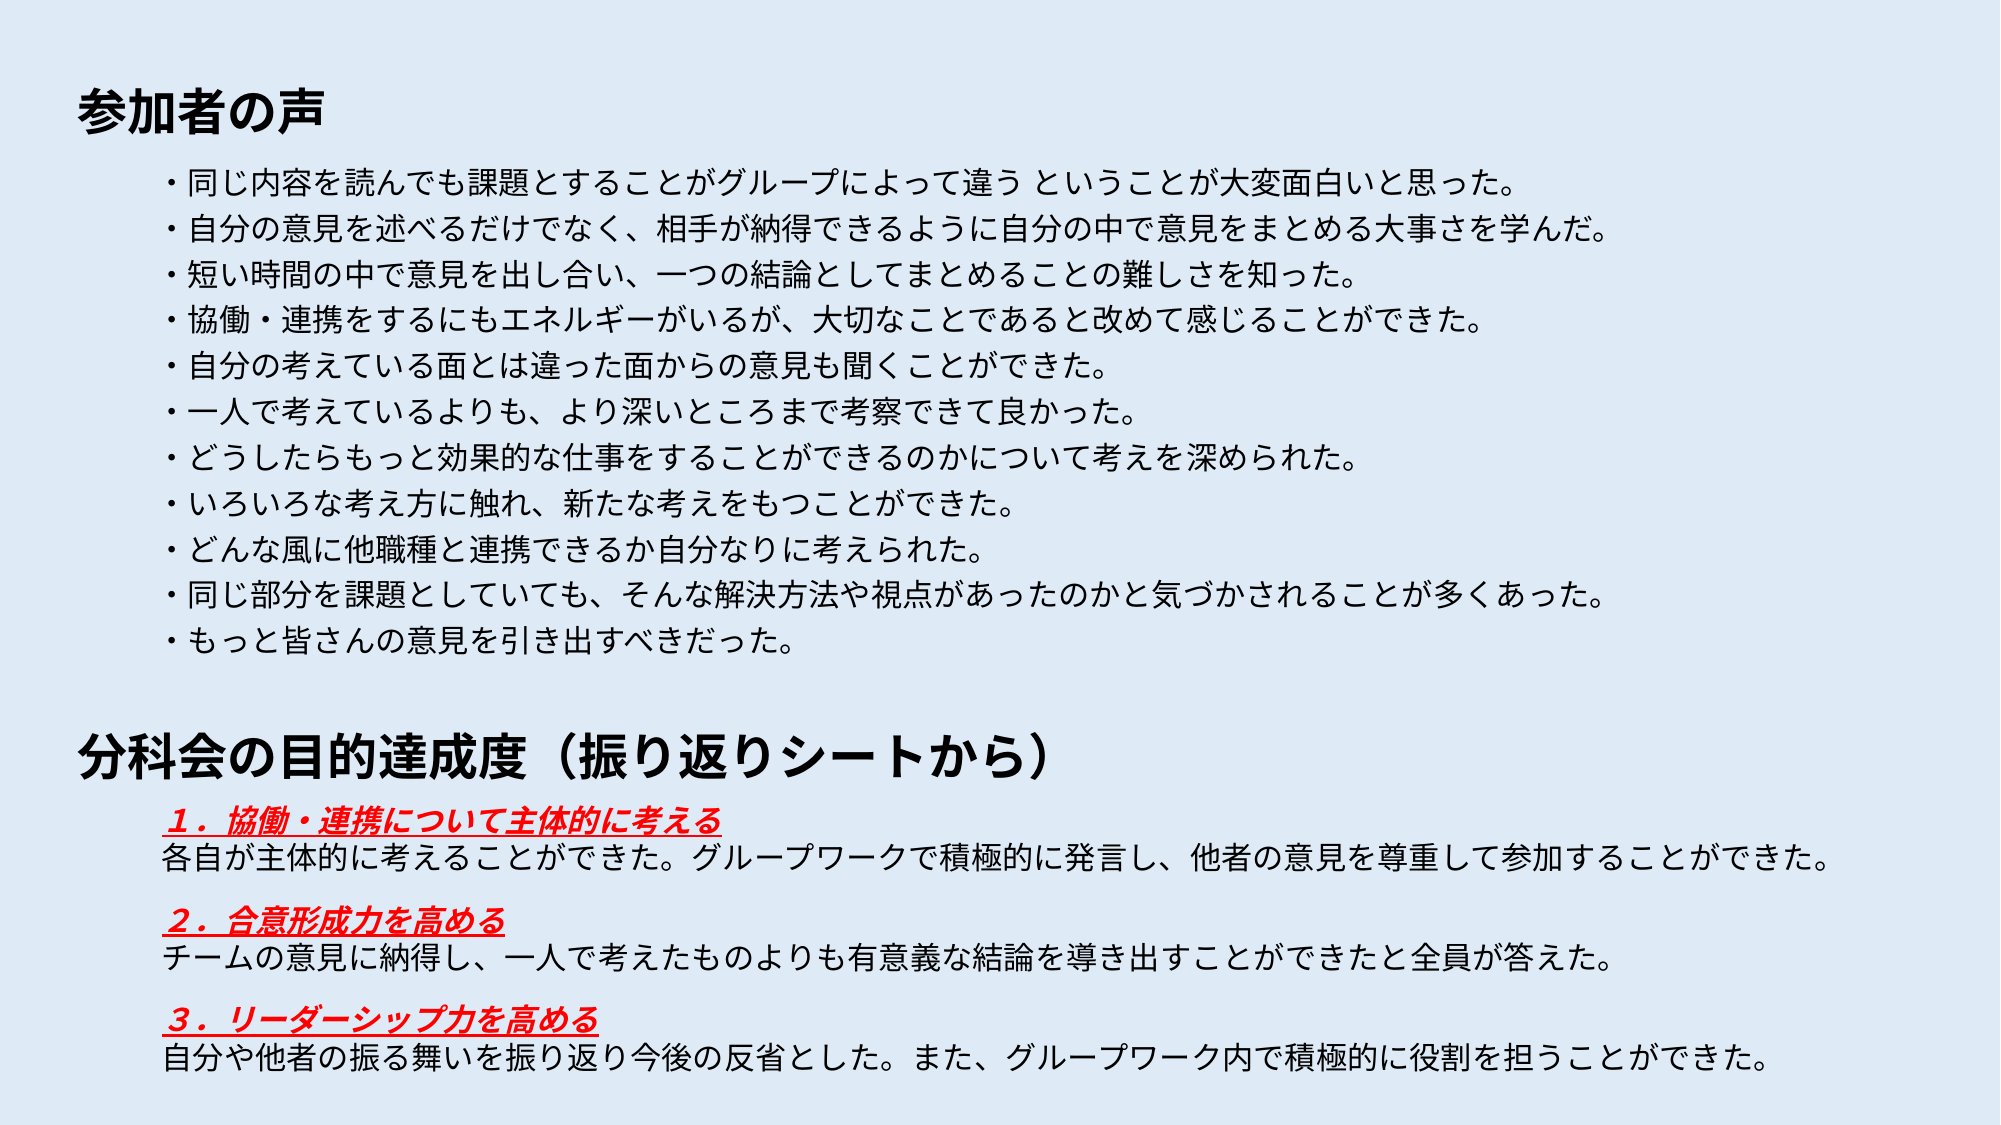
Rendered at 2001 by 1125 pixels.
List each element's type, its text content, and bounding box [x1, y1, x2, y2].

text_box ・同じ内容を読んでも課題とすることがグループによって違う ということが大変面白いと思った。 ・自分の意見を述べるだけでなく、相手が納得できるように自分の中で意見をまとめる大事さを学んだ。 ・短い時間の中で意見を出し合い、一つの結論としてまとめることの難しさを知った。 ・協働・連携をするにもエネルギーがいるが、大切なことであると改めて感じることができた。 ・自分の考えている面とは違った面からの意見も聞くことができた。 ・一人で考えているよりも、より深いところまで考察できて良かった。 ・どうしたらもっと効果的な仕事をすることができるのかについて考えを深められた。 ・いろいろな考え方に触れ、新たな考えをもつことができた。 ・どんな風に他職種と連携できるか自分なりに考えられた。 ・同じ部分を課題としていても、そんな解決方法や視点があったのかと気づかされることが多くあった。 ・もっと皆さんの意見を引き出すべきだった。 [141, 147, 1765, 667]
text_box 分科会の目的達成度（振り返りシートから） [63, 717, 1645, 793]
text_box １．協働・連携について主体的に考える 各自が主体的に考えることができた。グループワークで積極的に発言し、他者の意見を尊重して参加することができた。 ２．合意形成力を高める チームの意見に納得し、一人で考えたものよりも有意義な結論を導き出すことができたと全員が答えた。 ３．リーダーシップ力を高める 自分や他者の振る舞いを振り返り今後の反省とした。また、グループワーク内で積極的に役割を担うことができた。 [146, 793, 1852, 1083]
text_box 参加者の声 [63, 72, 1081, 148]
